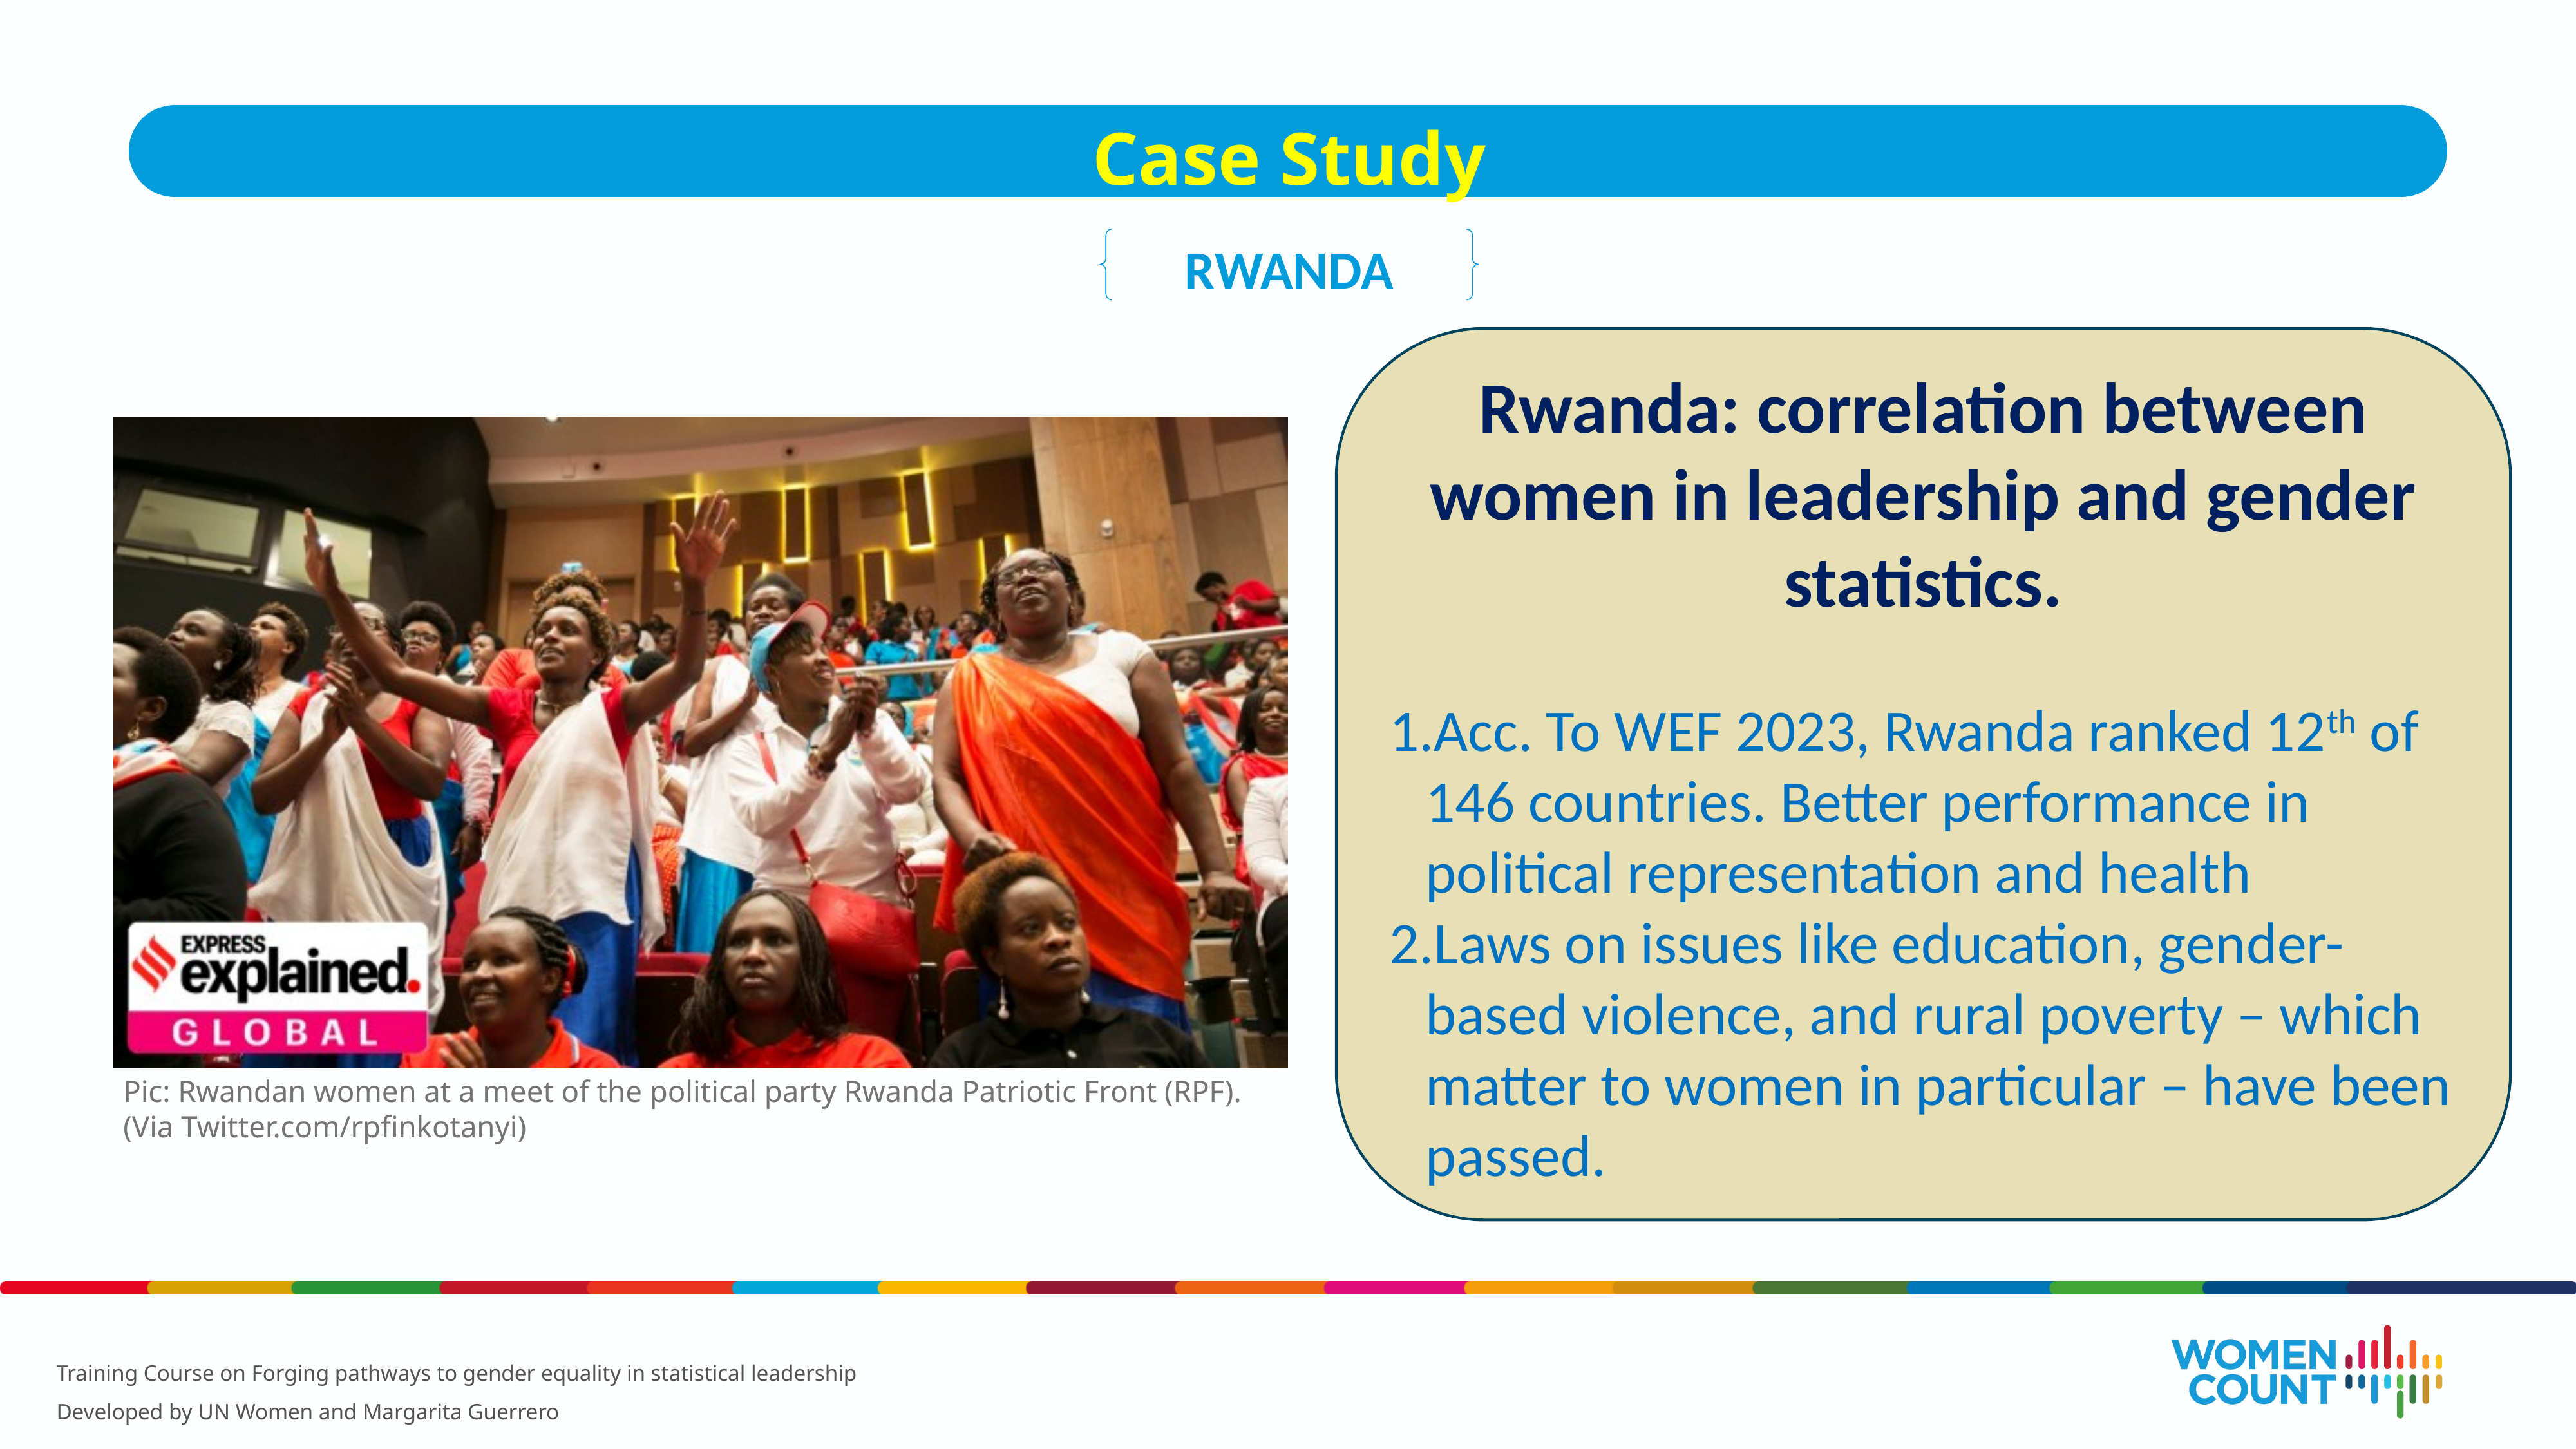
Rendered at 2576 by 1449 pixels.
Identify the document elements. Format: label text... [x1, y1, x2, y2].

picture [113, 417, 1289, 1069]
text_box RWANDA [1099, 228, 1479, 301]
text_box Training Course on Forging pathways to gender equality in statistical leadership Developed by UN Women and Margarita Guerrero [56, 1347, 1658, 1449]
text_box Rwanda: correlation between women in leadership and gender statistics. Acc. To WEF 2023, Rwanda ranked 12th of 146 countries. Better performance in political representation and health Laws on issues like education, gender-based violence, and rural poverty – which matter to women in particular – have been passed. [1334, 327, 2512, 1222]
text_box Pic: Rwandan women at a meet of the political party Rwanda Patriotic Front (RPF). (Via Twitter.com/rpfinkotanyi) [113, 1073, 1288, 1148]
list Case Study [167, 112, 2411, 201]
